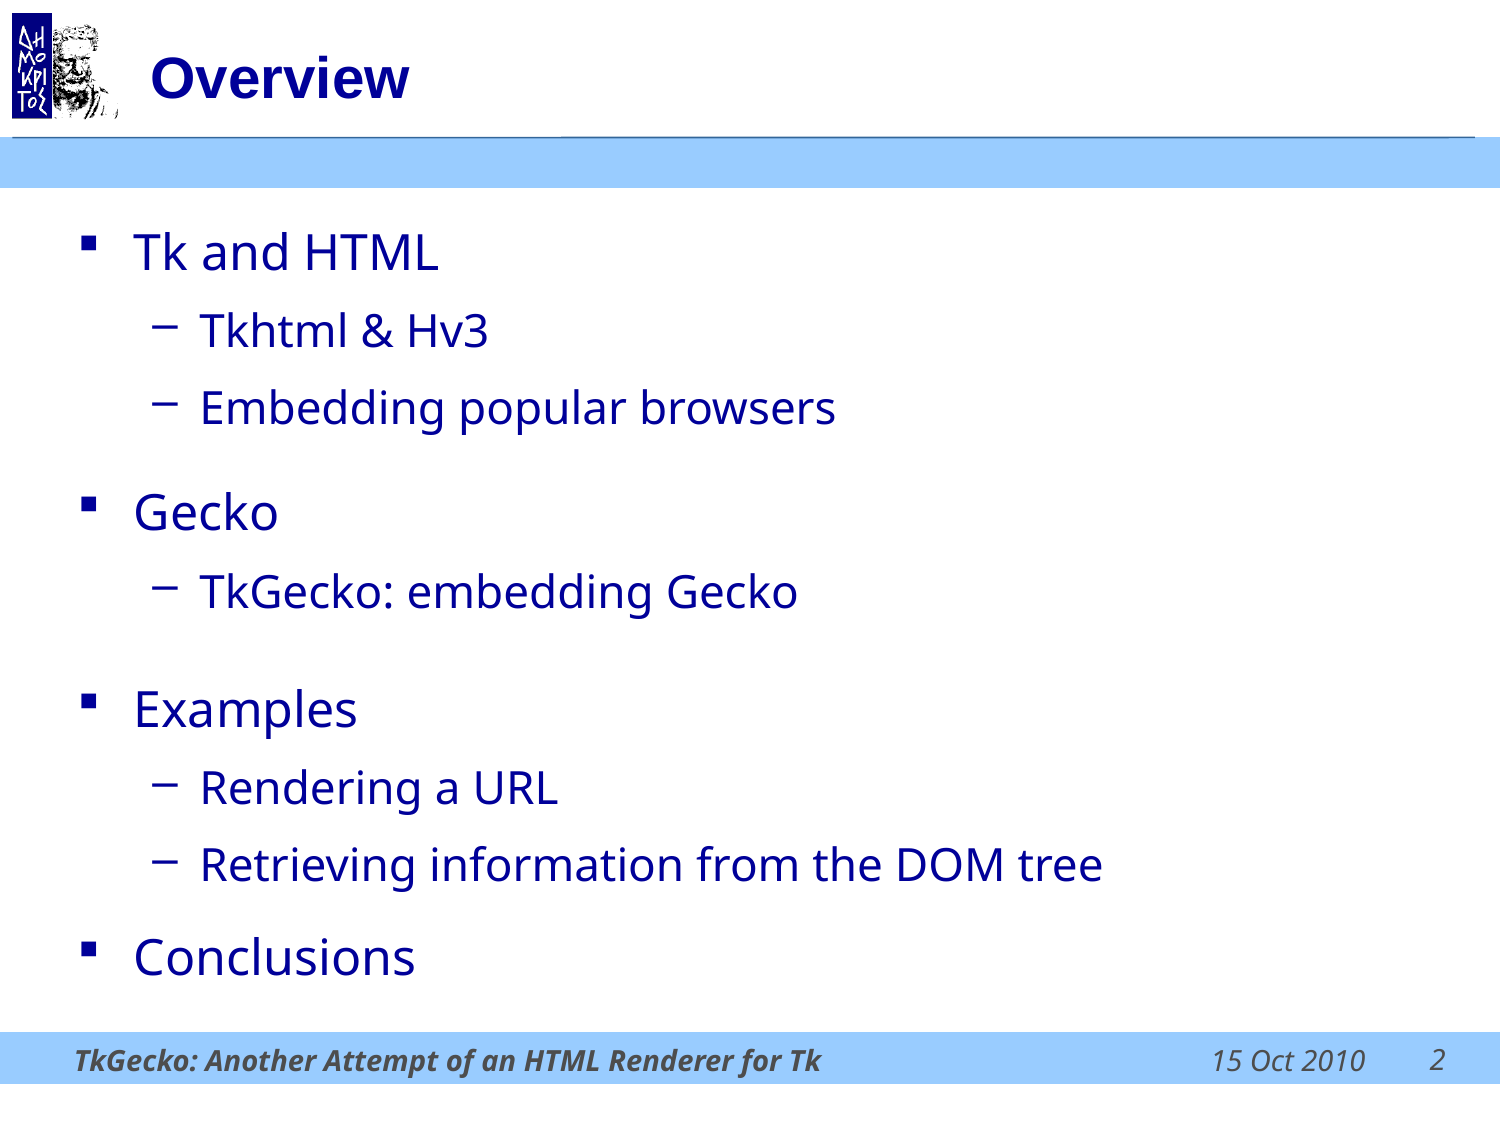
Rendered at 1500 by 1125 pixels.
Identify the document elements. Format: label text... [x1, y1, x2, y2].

footer TkGecko: Another Attempt of an HTML Renderer for Tk [58, 1034, 1190, 1086]
picture [11, 13, 118, 120]
list Tk and HTML Tkhtml & Hv3 Embedding popular browsers Gecko TkGecko: embedding Gecko Examples Rendering a URL Retrieving information from the DOM tree Conclusions [62, 212, 1438, 1001]
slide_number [1190, 1034, 1381, 1086]
title Overview [135, 12, 1476, 138]
slide_number 2 [1399, 1033, 1476, 1084]
